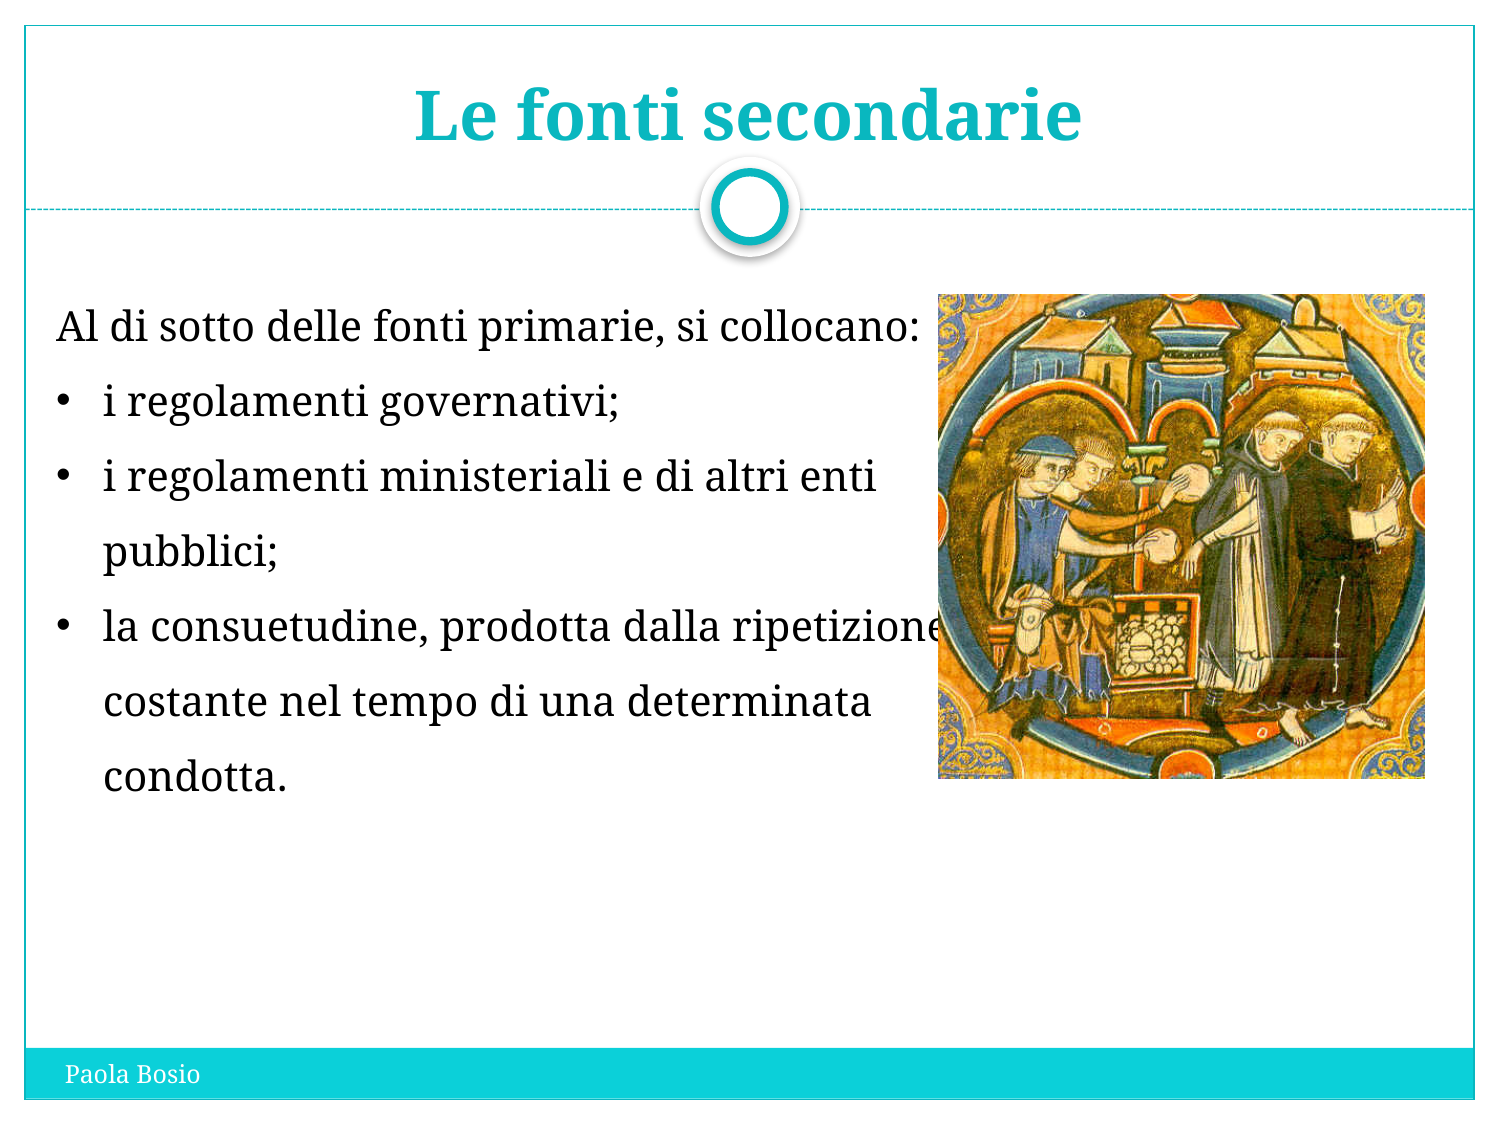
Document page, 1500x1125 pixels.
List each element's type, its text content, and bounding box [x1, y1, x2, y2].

title Le fonti secondarie [49, 37, 1450, 162]
footer Paola Bosio [50, 1051, 638, 1112]
text_box Al di sotto delle fonti primarie, si collocano: i regolamenti governativi; i regolamenti ministeriali e di altri enti pubblici; la consuetudine, prodotta dalla ripetizione costante nel tempo di una determinata condotta. [41, 267, 998, 1125]
picture [938, 294, 1425, 780]
